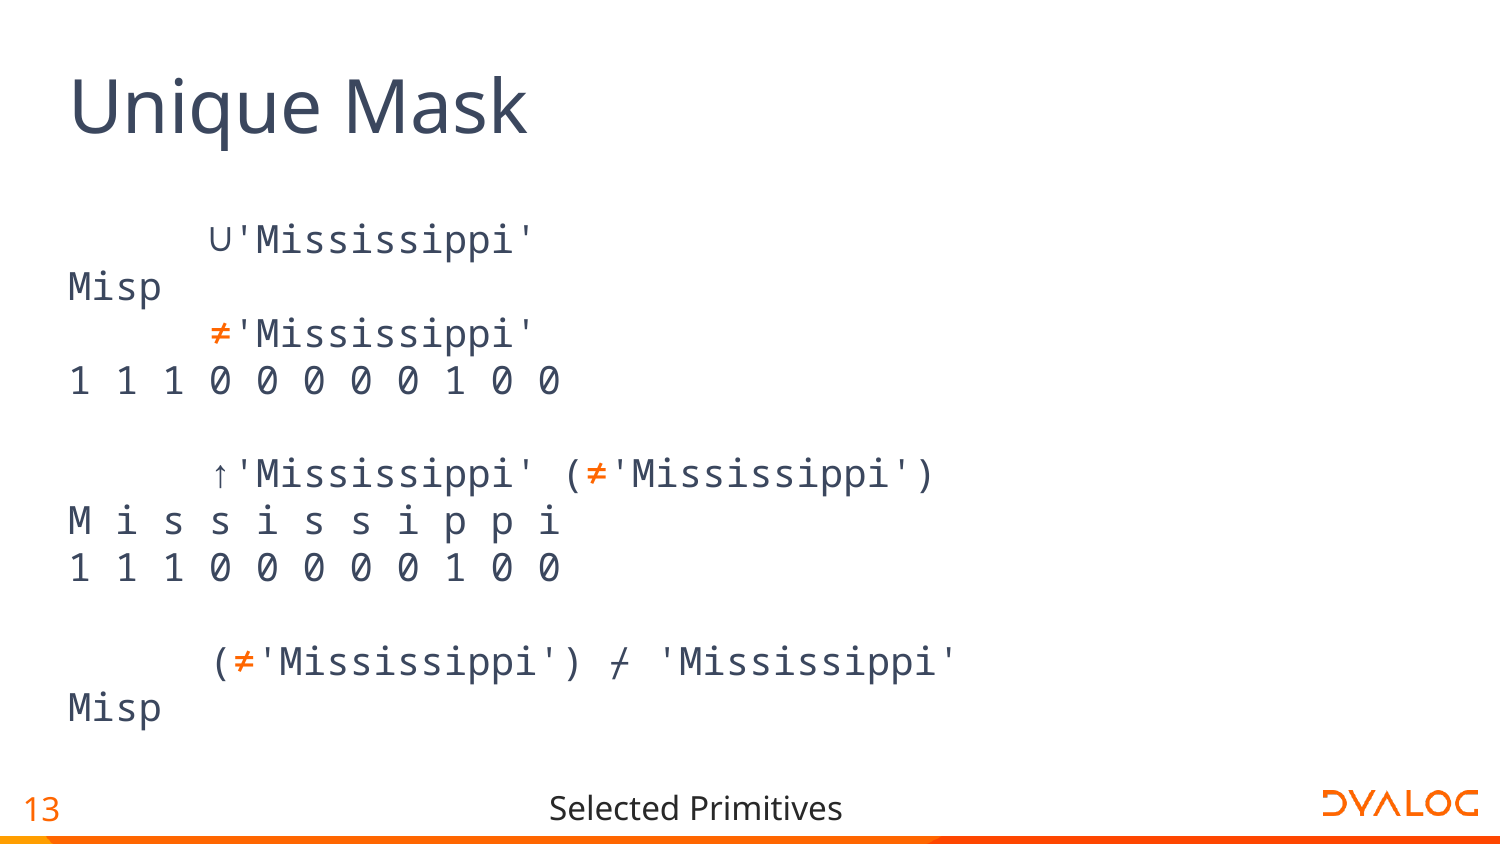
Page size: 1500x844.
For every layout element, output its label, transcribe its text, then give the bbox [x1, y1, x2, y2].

list ∪'Mississippi' Misp ≠'Mississippi' 1 1 1 0 0 0 0 0 1 0 0 ↑'Mississippi' (≠'Mississippi') M i s s i s s i p p i 1 1 1 0 0 0 0 0 1 0 0 (≠'Mississippi') ⌿ 'Mississippi' Misp [53, 207, 1453, 740]
picture [0, 836, 1500, 844]
title Unique Mask [53, 43, 1453, 157]
picture [1323, 790, 1478, 816]
